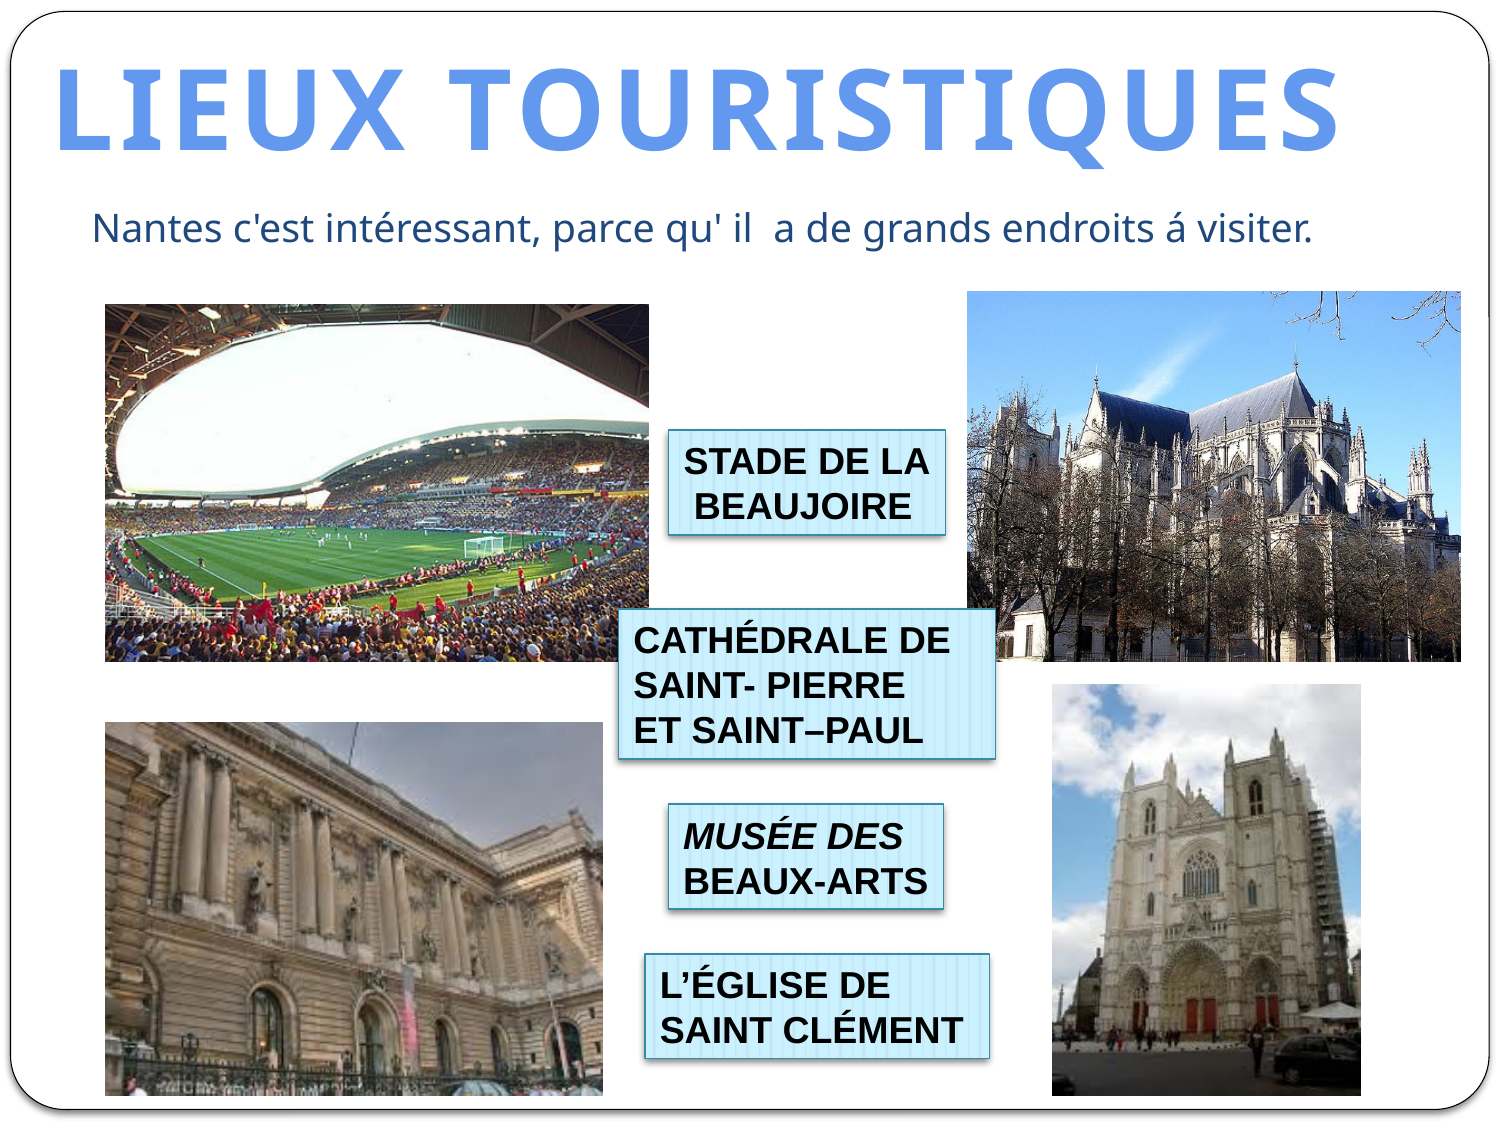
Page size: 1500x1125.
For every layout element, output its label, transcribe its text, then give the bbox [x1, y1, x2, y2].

picture [1052, 684, 1361, 1096]
text_box STADE DE LA BEAUJOIRE [668, 429, 946, 536]
text_box L’ÉGLISE DE SAINT CLÉMENT [644, 953, 990, 1059]
title Nantes c'est intéressant, parce qu' il a de grands endroits á visiter. [76, 181, 1352, 266]
text_box CATHÉDRALE DE SAINT- PIERRE ET SAINT–PAUL [618, 608, 996, 760]
picture [105, 722, 603, 1096]
picture [967, 291, 1461, 662]
text_box MUSÉE DES BEAUX-ARTS [668, 803, 944, 910]
picture [105, 304, 649, 662]
text_box LIEUX TOURISTIQUES [35, 30, 1358, 181]
